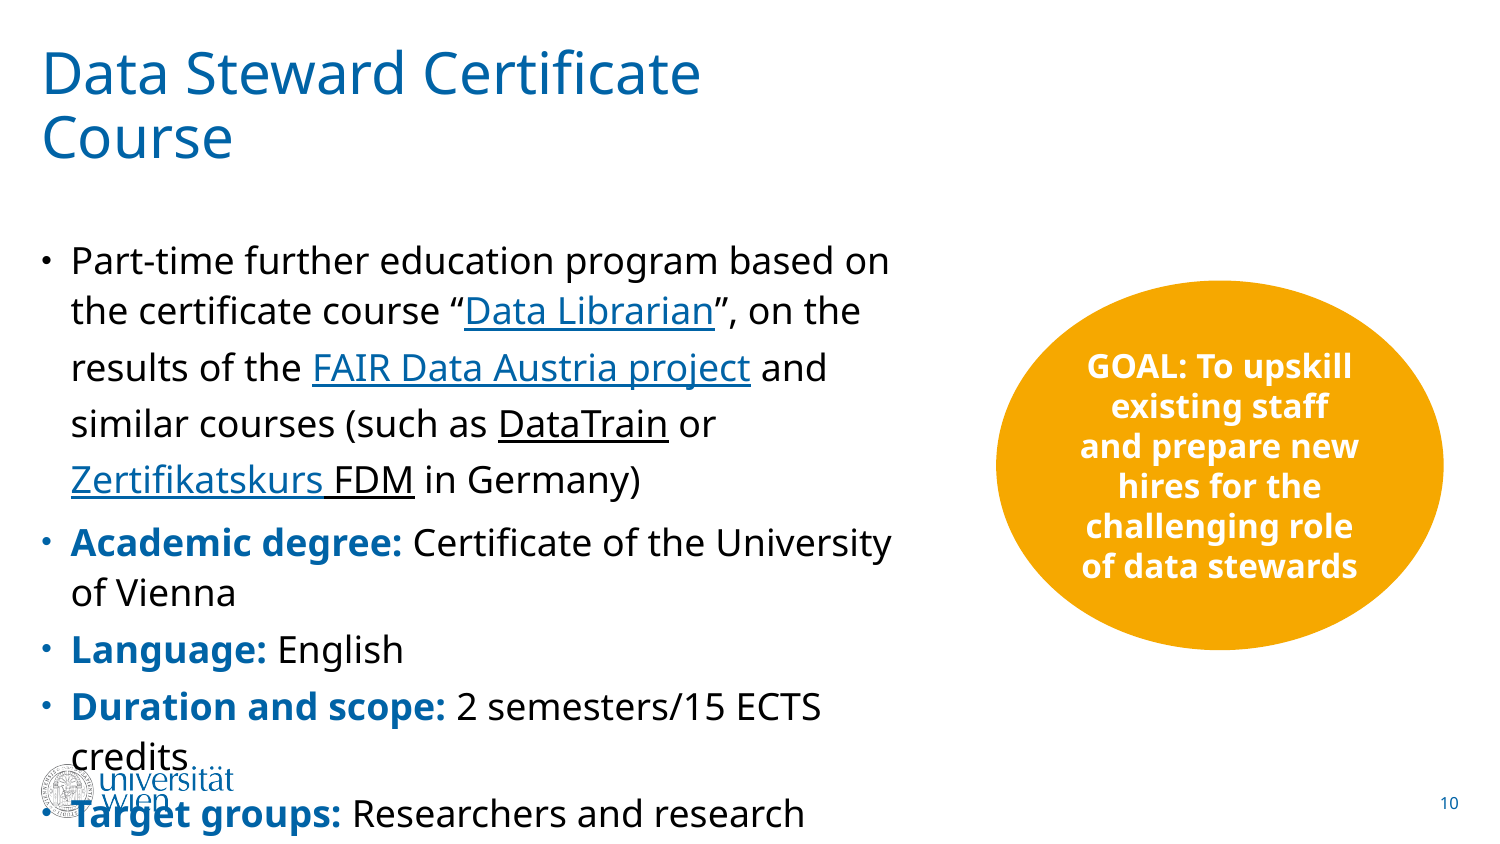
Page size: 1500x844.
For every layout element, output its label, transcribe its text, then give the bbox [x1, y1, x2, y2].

title Data Steward Certificate Course [41, 41, 876, 184]
text_box GOAL: To upskill existing staff and prepare new hires for the challenging role of data stewards [995, 279, 1445, 652]
picture [41, 764, 234, 818]
slide_number 10 [1399, 781, 1459, 827]
list Part-time further education program based on the certificate course “Data Librarian”, on the results of the FAIR Data Austria project and similar courses (such as DataTrain or Zertifikatskurs FDM in Germany) Academic degree: Certificate of the University of Vienna Language: English Duration and scope: 2 semesters/15 ECTS credits Target groups: Researchers and research support staff Costs: 2950 € [41, 232, 935, 723]
